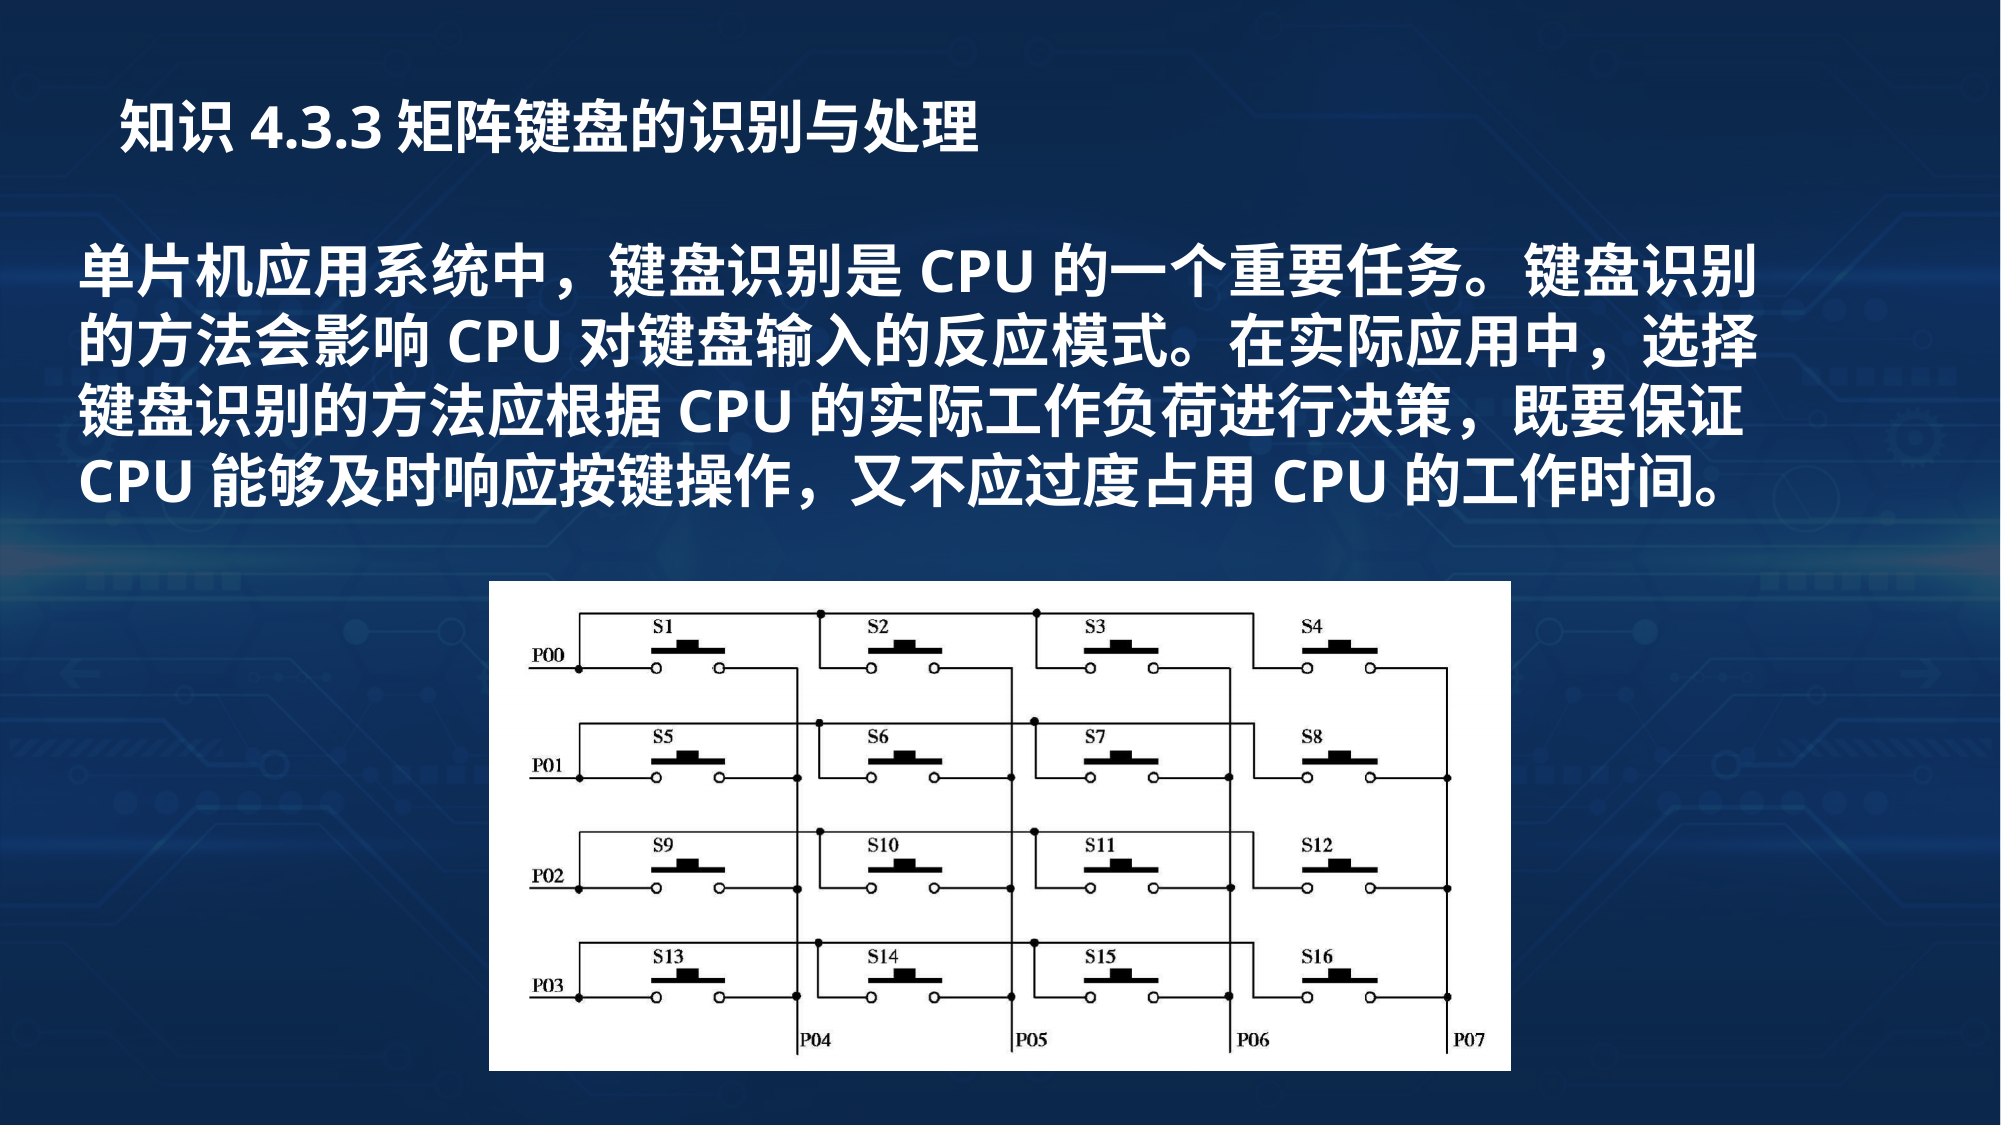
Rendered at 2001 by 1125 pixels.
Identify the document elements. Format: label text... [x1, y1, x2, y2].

text_box 单片机应用系统中，键盘识别是CPU的一个重要任务。键盘识别的方法会影响CPU对键盘输入的反应模式。在实际应用中，选择键盘识别的方法应根据CPU的实际工作负荷进行决策，既要保证CPU能够及时响应按键操作，又不应过度占用CPU的工作时间。 [62, 226, 1774, 522]
text_box 知识4.3.3矩阵键盘的识别与处理 [104, 83, 1235, 169]
picture [489, 581, 1511, 1072]
